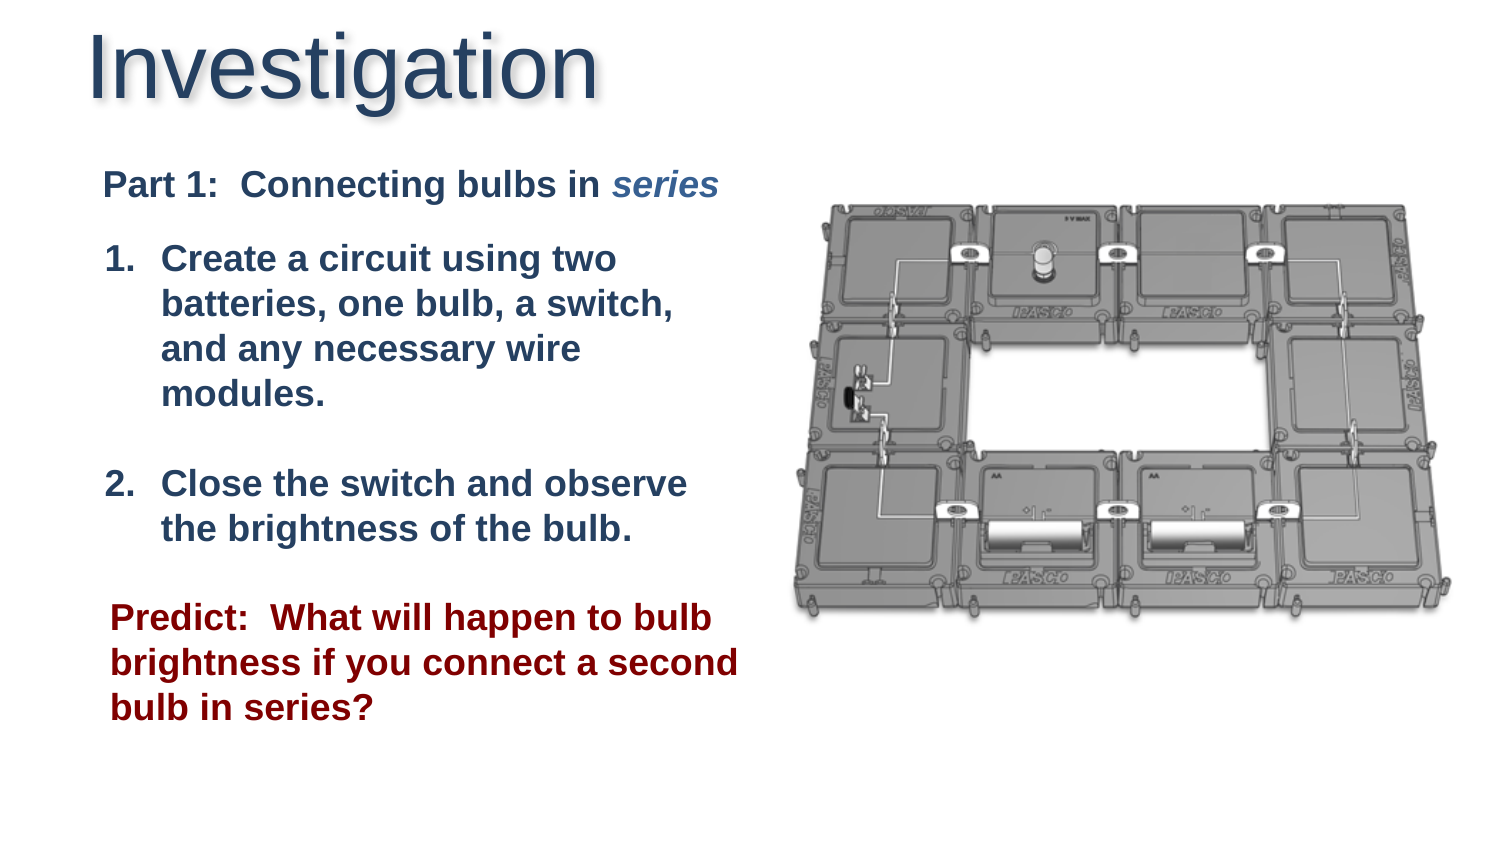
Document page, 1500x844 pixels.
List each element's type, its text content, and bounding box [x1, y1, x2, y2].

text_box Part 1: Connecting bulbs in series [87, 152, 827, 213]
text_box Create a circuit using two batteries, one bulb, a switch, and any necessary wire modules. Close the switch and observe the brightness of the bulb. [89, 226, 758, 602]
picture [780, 193, 1462, 632]
text_box Predict: What will happen to bulb brightness if you connect a second bulb in series? [95, 585, 758, 736]
text_box Investigation [70, 0, 1143, 206]
